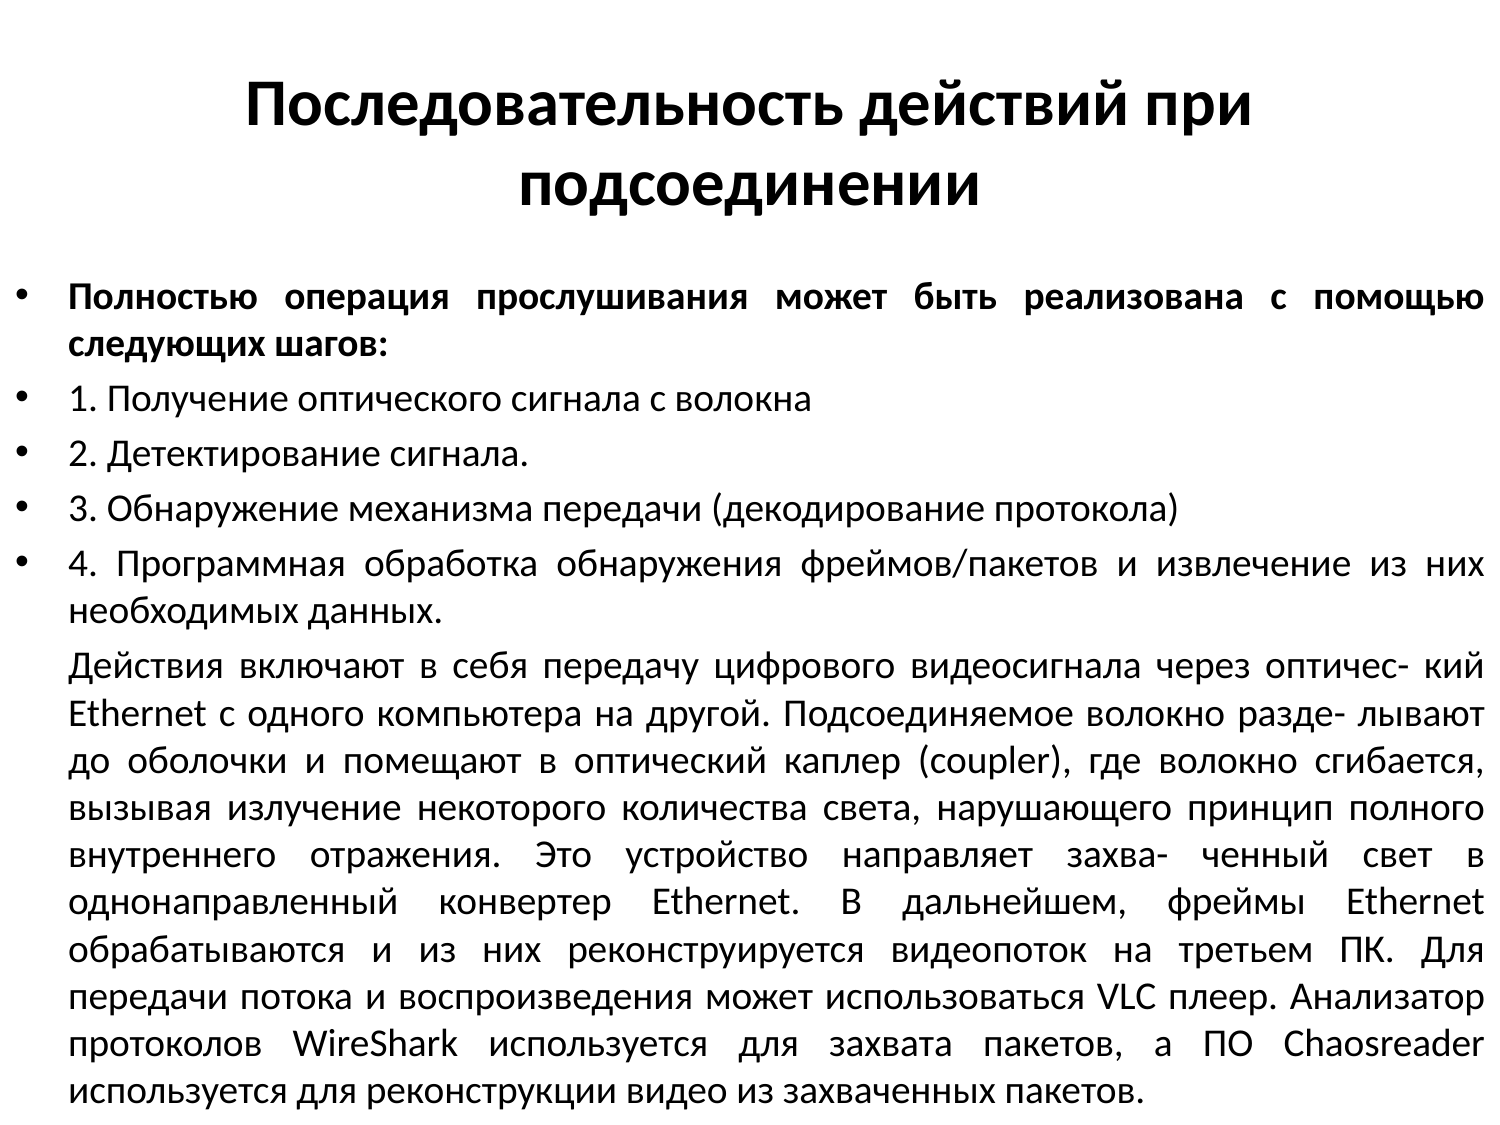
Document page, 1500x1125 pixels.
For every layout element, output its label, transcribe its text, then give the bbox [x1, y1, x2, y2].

title Последовательность действий при подсоединении [74, 44, 1426, 233]
list Полностью операция прослушивания может быть реализована с помощью следующих шагов: 1. Получение оптического сигнала с волокна 2. Детектирование сигнала. 3. Обнаружение механизма передачи (декодирование протокола) 4. Программная обработка обнаружения фреймов/пакетов и извлечение из них необходимых данных. Действия включают в себя передачу цифрового видеосигнала через оптичес- кий Ethernet с одного компьютера на другой. Подсоединяемое волокно разде- лывают до оболочки и помещают в оптический каплер (coupler), где волокно сгибается, вызывая излучение некоторого количества света, нарушающего принцип полного внутреннего отражения. Это устройство направляет захва- ченный свет в однонаправленный конвертер Ethernet. В дальнейшем, фреймы Ethernet обрабатываются и из них реконструируется видеопоток на третьем ПК. Для передачи потока и воспроизведения может использоваться VLC плеер. Анализатор протоколов WireShark используется для захвата пакетов, а ПО Chaosreader используется для реконструкции видео из захваченных пакетов. [0, 262, 1500, 1125]
